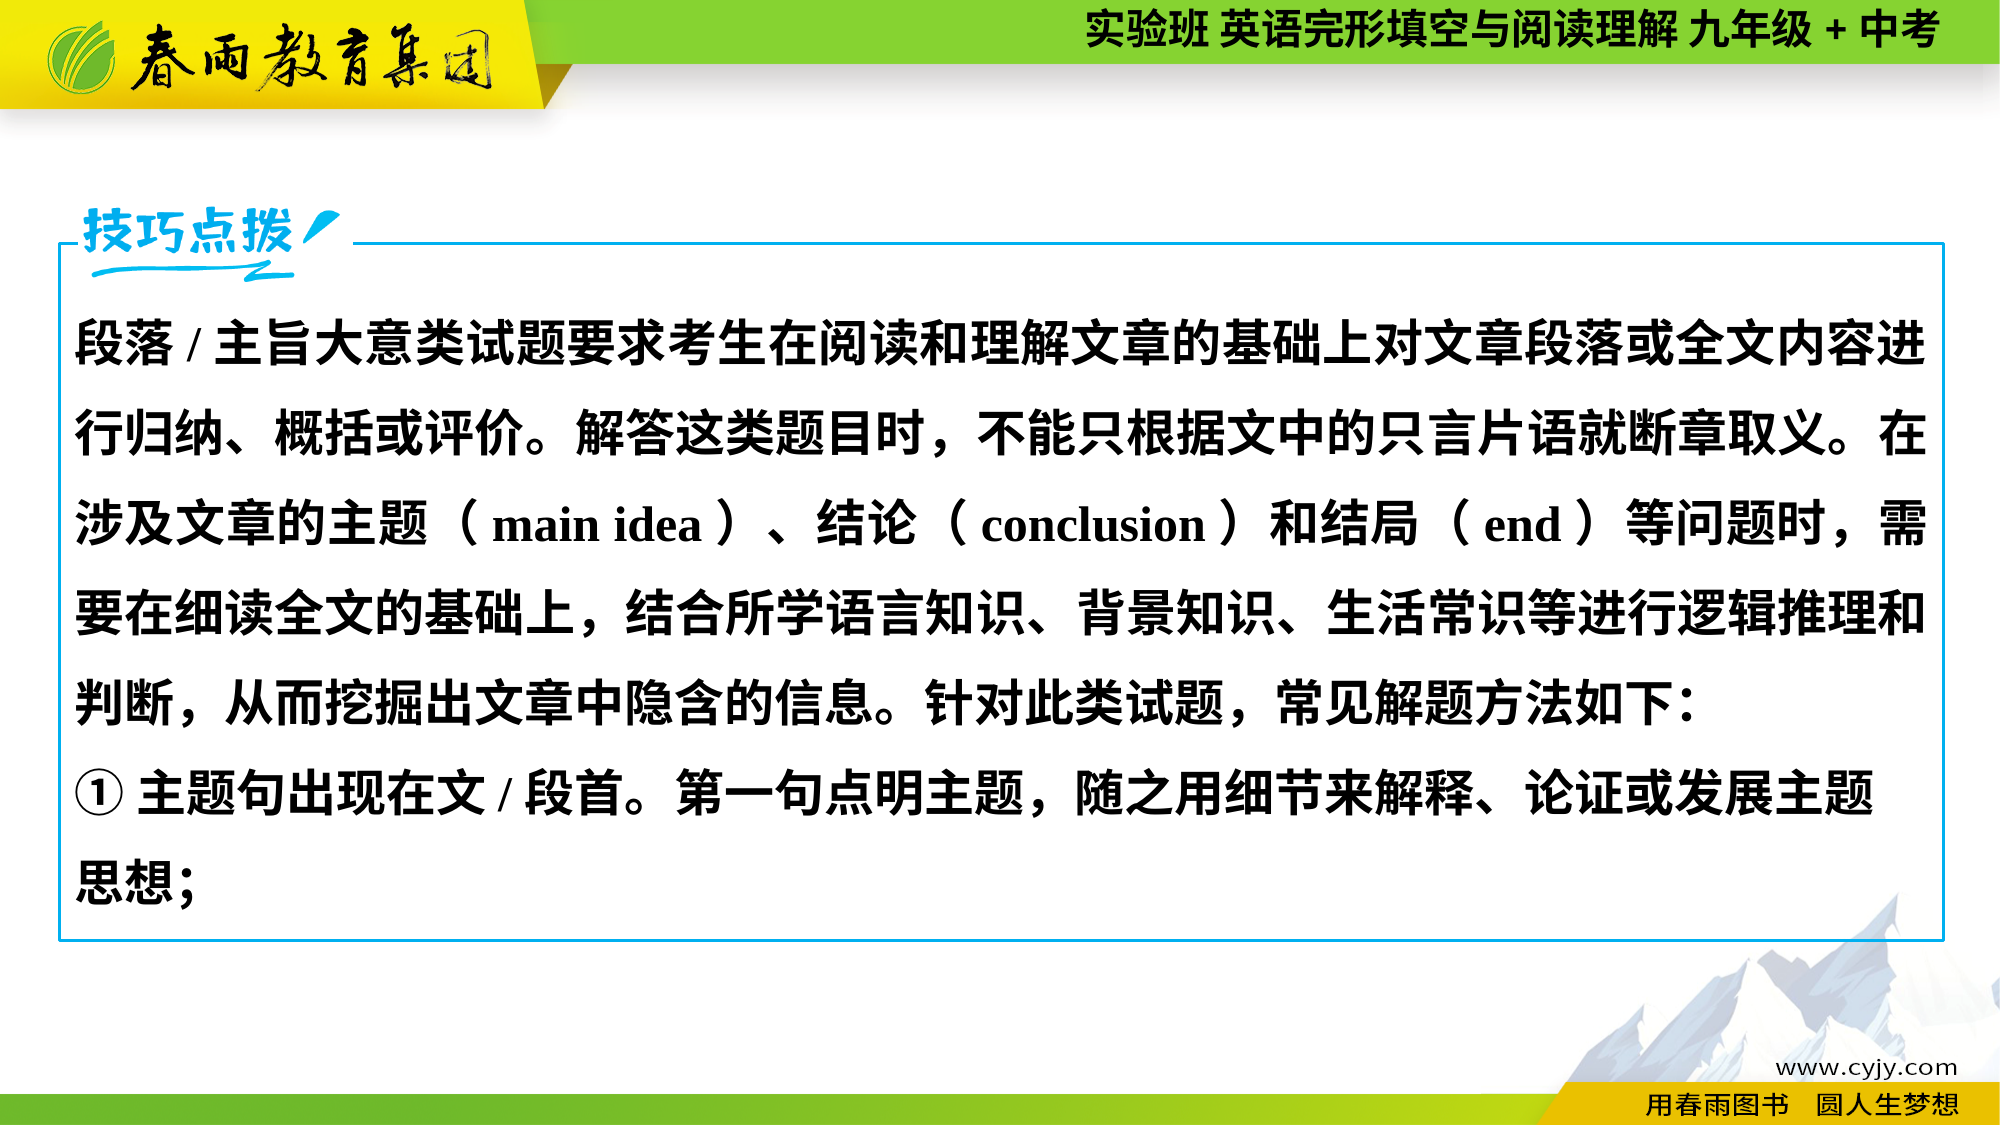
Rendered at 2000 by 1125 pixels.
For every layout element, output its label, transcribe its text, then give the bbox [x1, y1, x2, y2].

list 段落/主旨大意类试题要求考生在阅读和理解文章的基础上对文章段落或全文内容进行归纳、概括或评价。解答这类题目时，不能只根据文中的只言片语就断章取义。在涉及文章的主题（main idea）、结论（conclusion）和结局（end）等问题时，需要在细读全文的基础上，结合所学语言知识、背景知识、生活常识等进行逻辑推理和判断，从而挖掘出文章中隐含的信息。针对此类试题，常见解题方法如下： ①主题句出现在文/段首。第一句点明主题，随之用细节来解释、论证或发展主题 思想； [59, 243, 1944, 941]
picture [0, 0, 2000, 1125]
